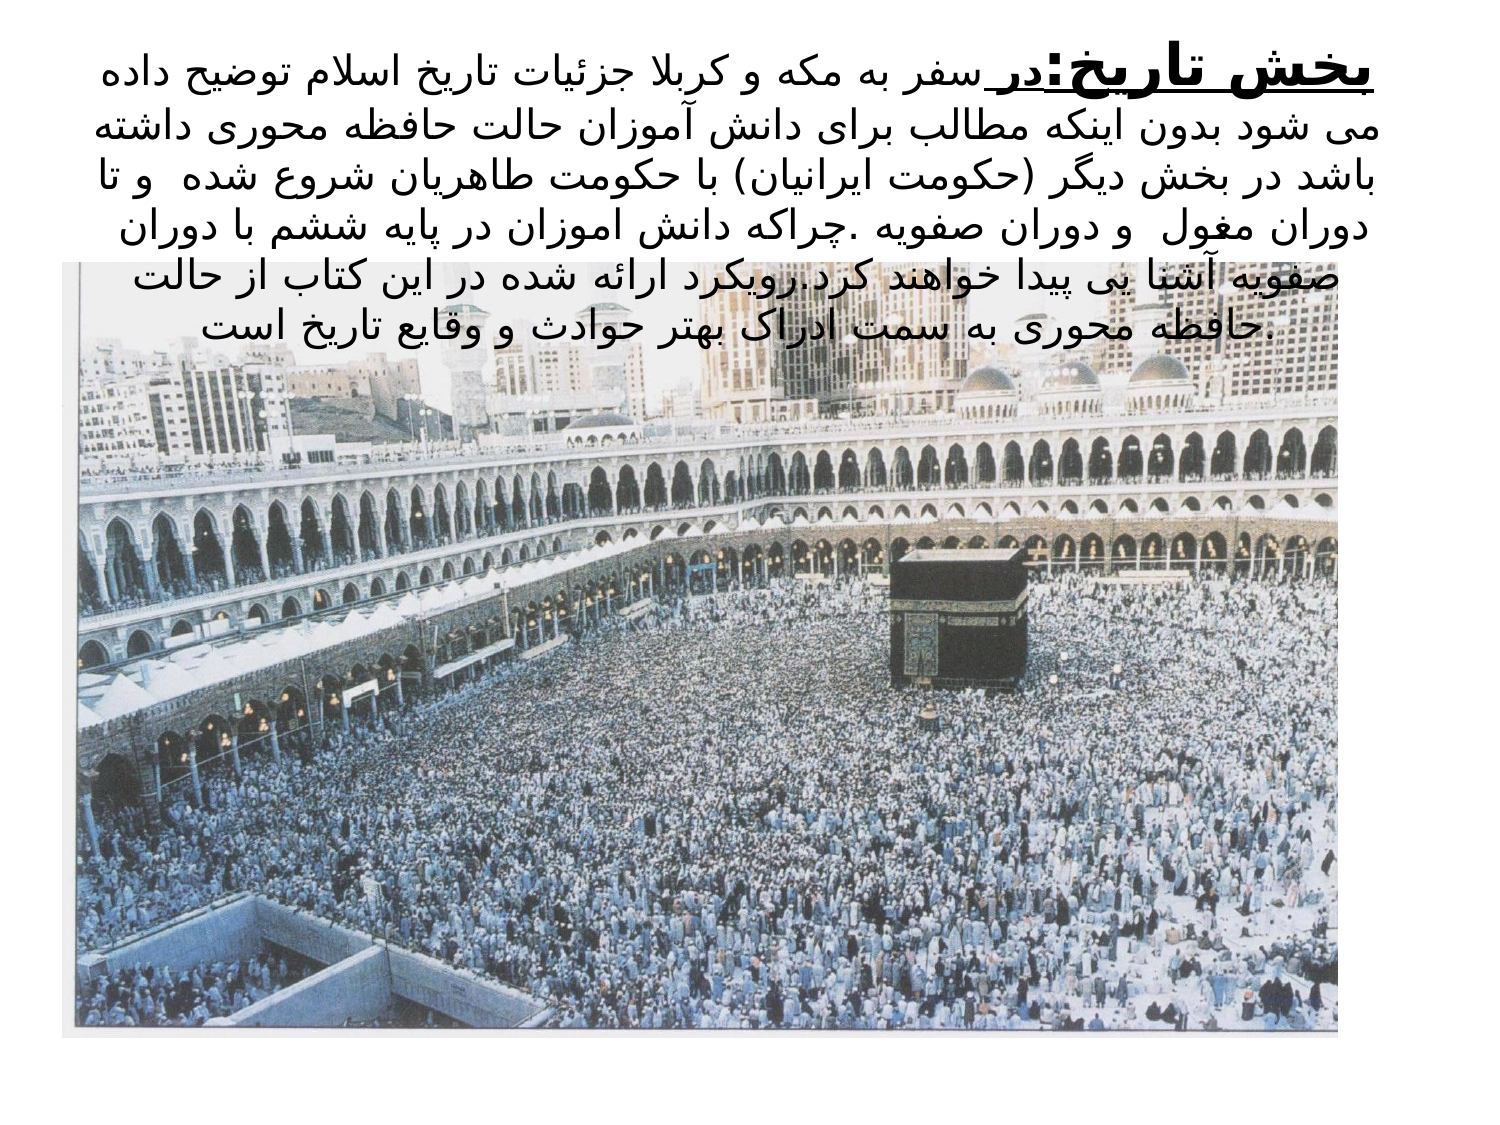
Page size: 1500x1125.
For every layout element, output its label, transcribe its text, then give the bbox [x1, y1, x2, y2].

title بخش تاریخ:در سفر به مکه و کربلا جزئیات تاریخ اسلام توضیح داده می شود بدون اینکه مطالب برای دانش آموزان حالت حافظه محوری داشته باشد در بخش دیگر (حکومت ایرانیان) با حکومت طاهریان شروع شده و تا دوران مغول و دوران صفویه .چراکه دانش اموزان در پایه ششم با دوران صفویه آشنا یی پیدا خواهند کرد.رویکرد ارائه شده در این کتاب از حالت حافظه محوری به سمت ادراک بهتر حوادث و وقایع تاریخ است. [62, 0, 1413, 375]
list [62, 262, 1338, 1038]
